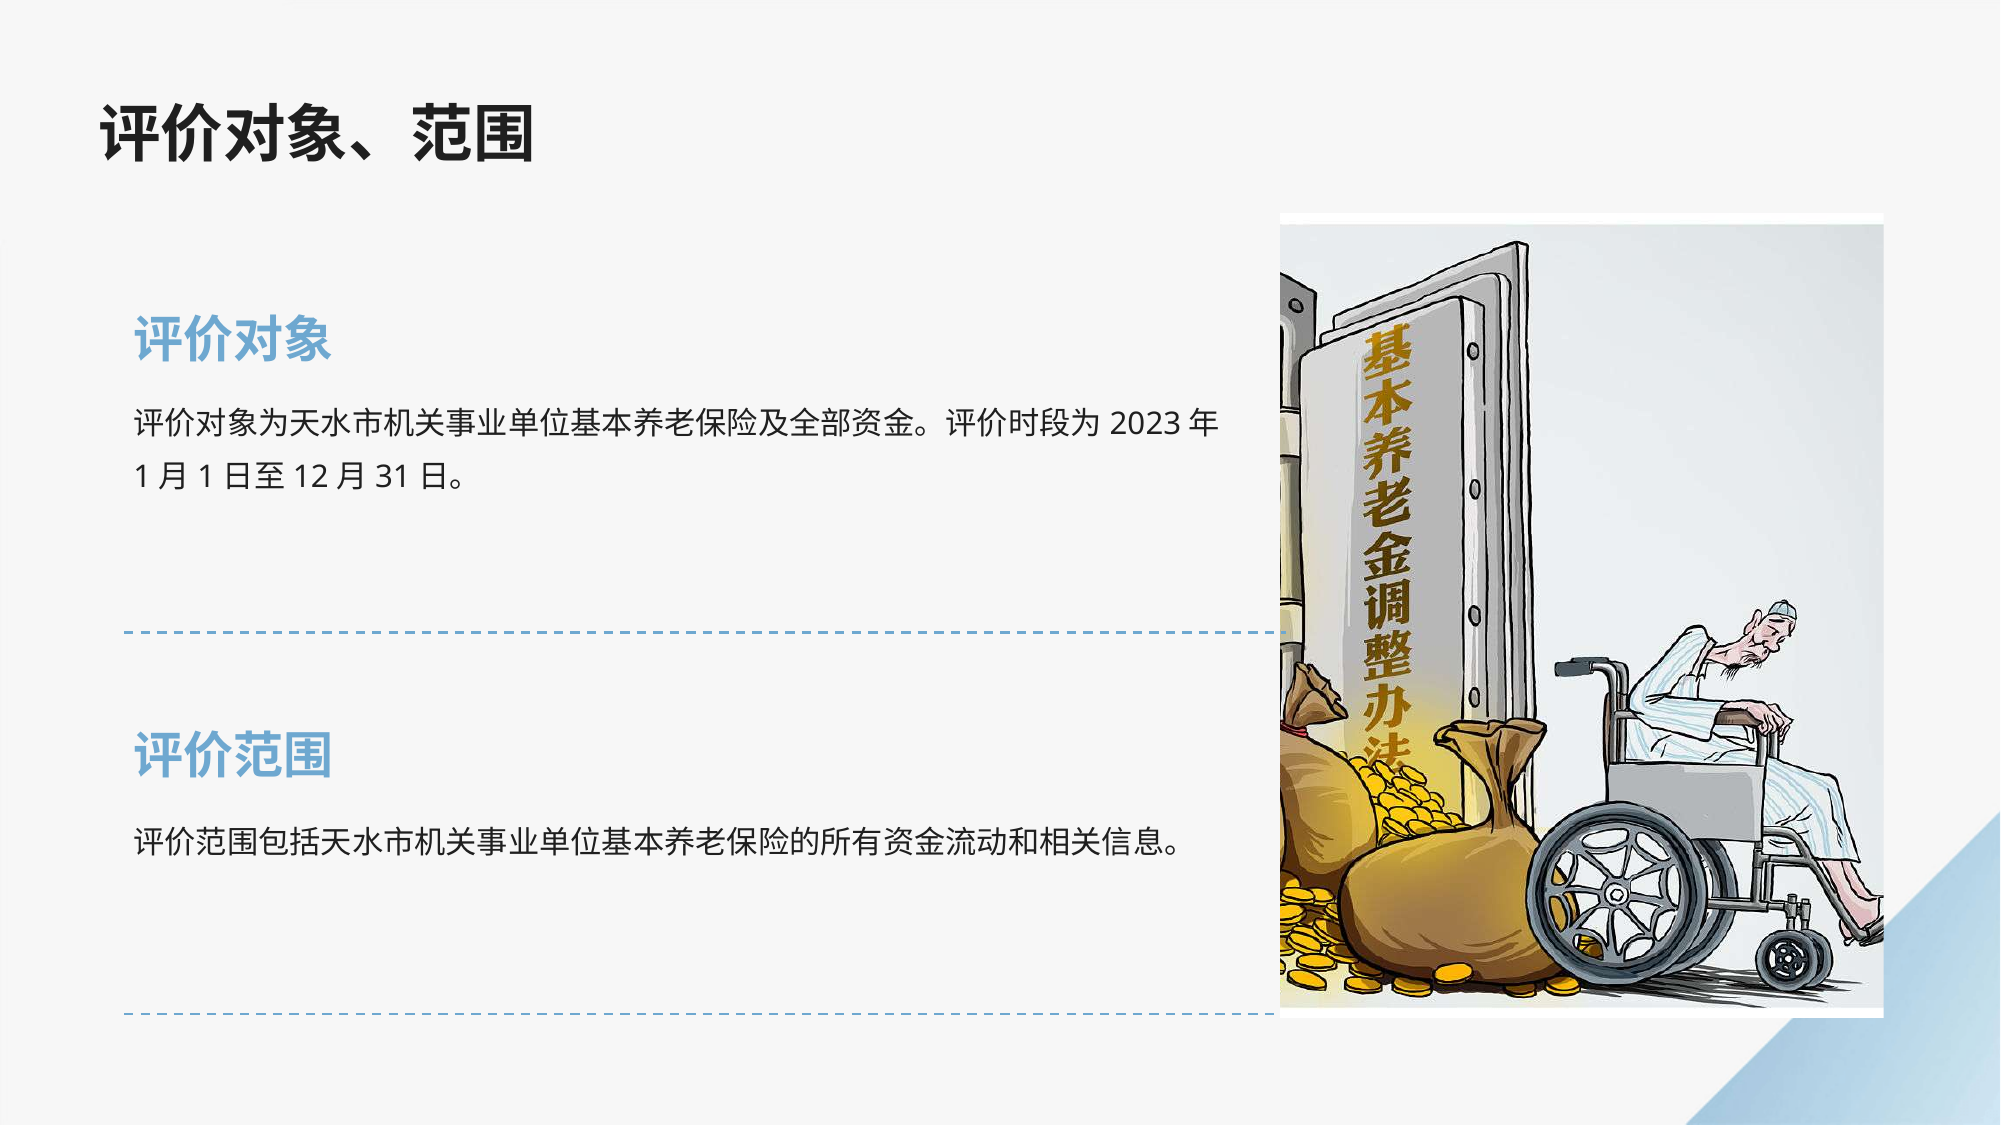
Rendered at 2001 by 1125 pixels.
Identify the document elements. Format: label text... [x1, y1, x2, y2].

text_box 评价对象为天水市机关事业单位基本养老保险及全部资金。评价时段为2023年1月1日至12月31日。 [113, 368, 1231, 586]
text_box 评价范围 [113, 679, 1218, 787]
picture [0, 0, 2001, 1125]
text_box 评价对象、范围 [78, 43, 1922, 189]
text_box 评价对象 [113, 261, 1218, 368]
text_box 评价范围包括天水市机关事业单位基本养老保险的所有资金流动和相关信息。 [113, 787, 1231, 1005]
